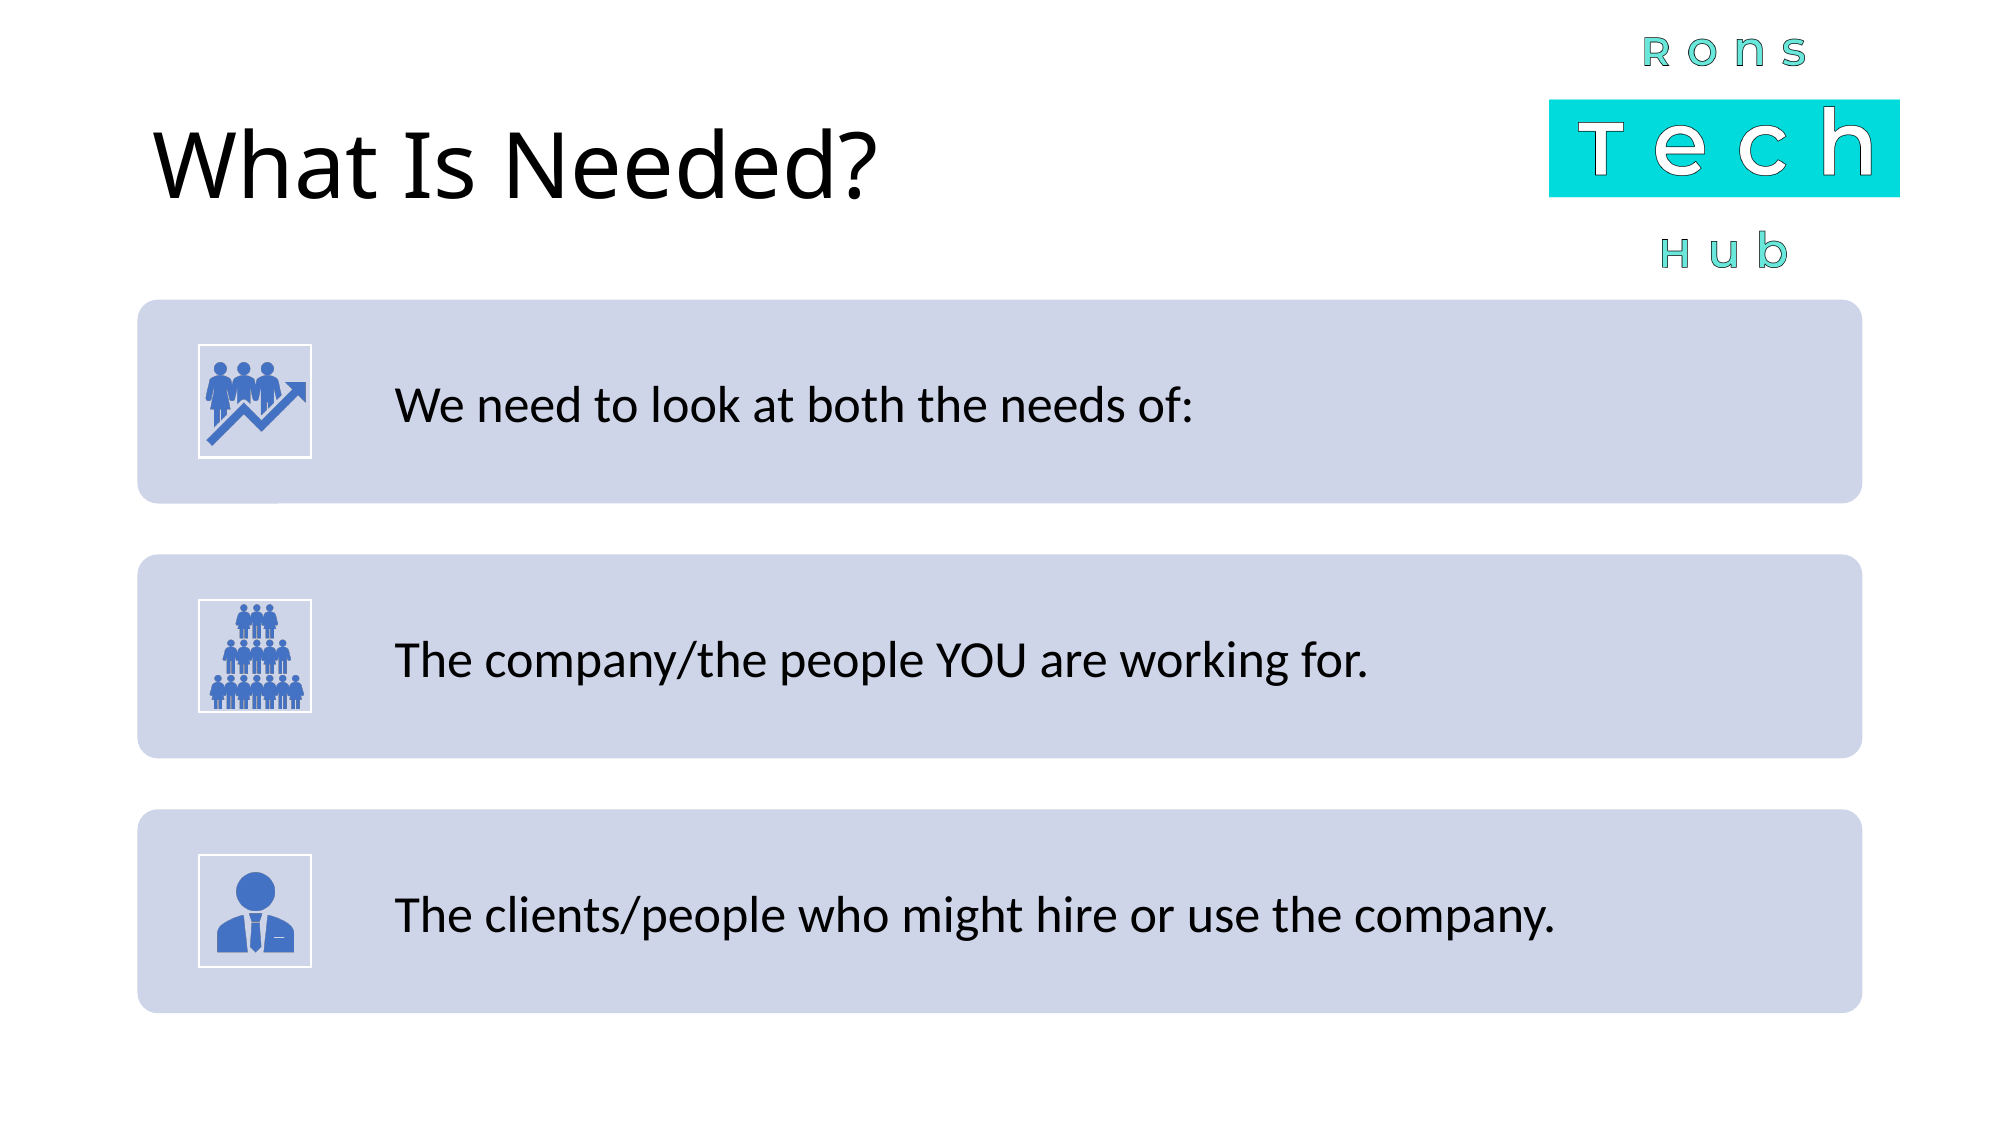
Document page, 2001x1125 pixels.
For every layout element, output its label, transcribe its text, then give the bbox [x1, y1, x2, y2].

picture [1549, 0, 1900, 327]
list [137, 299, 1863, 1014]
title What Is Needed? [137, 59, 1549, 278]
